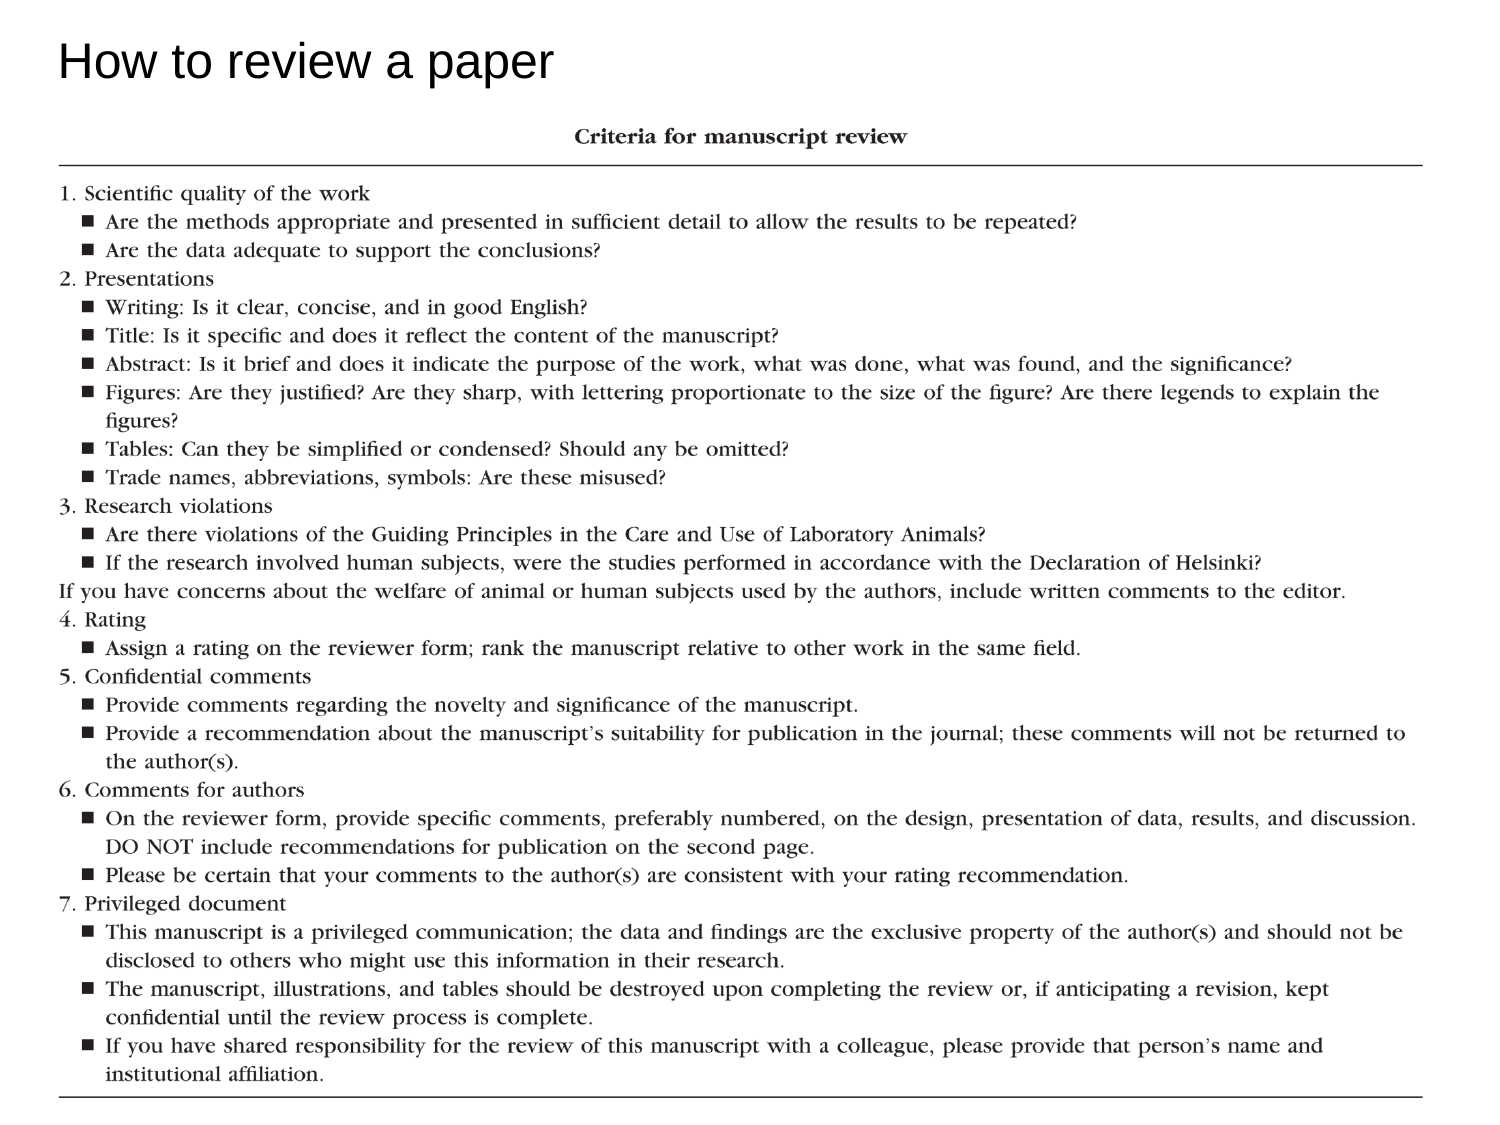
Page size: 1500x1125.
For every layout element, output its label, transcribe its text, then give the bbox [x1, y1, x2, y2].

picture [9, 116, 1468, 1125]
text_box How to review a paper [42, 13, 977, 104]
